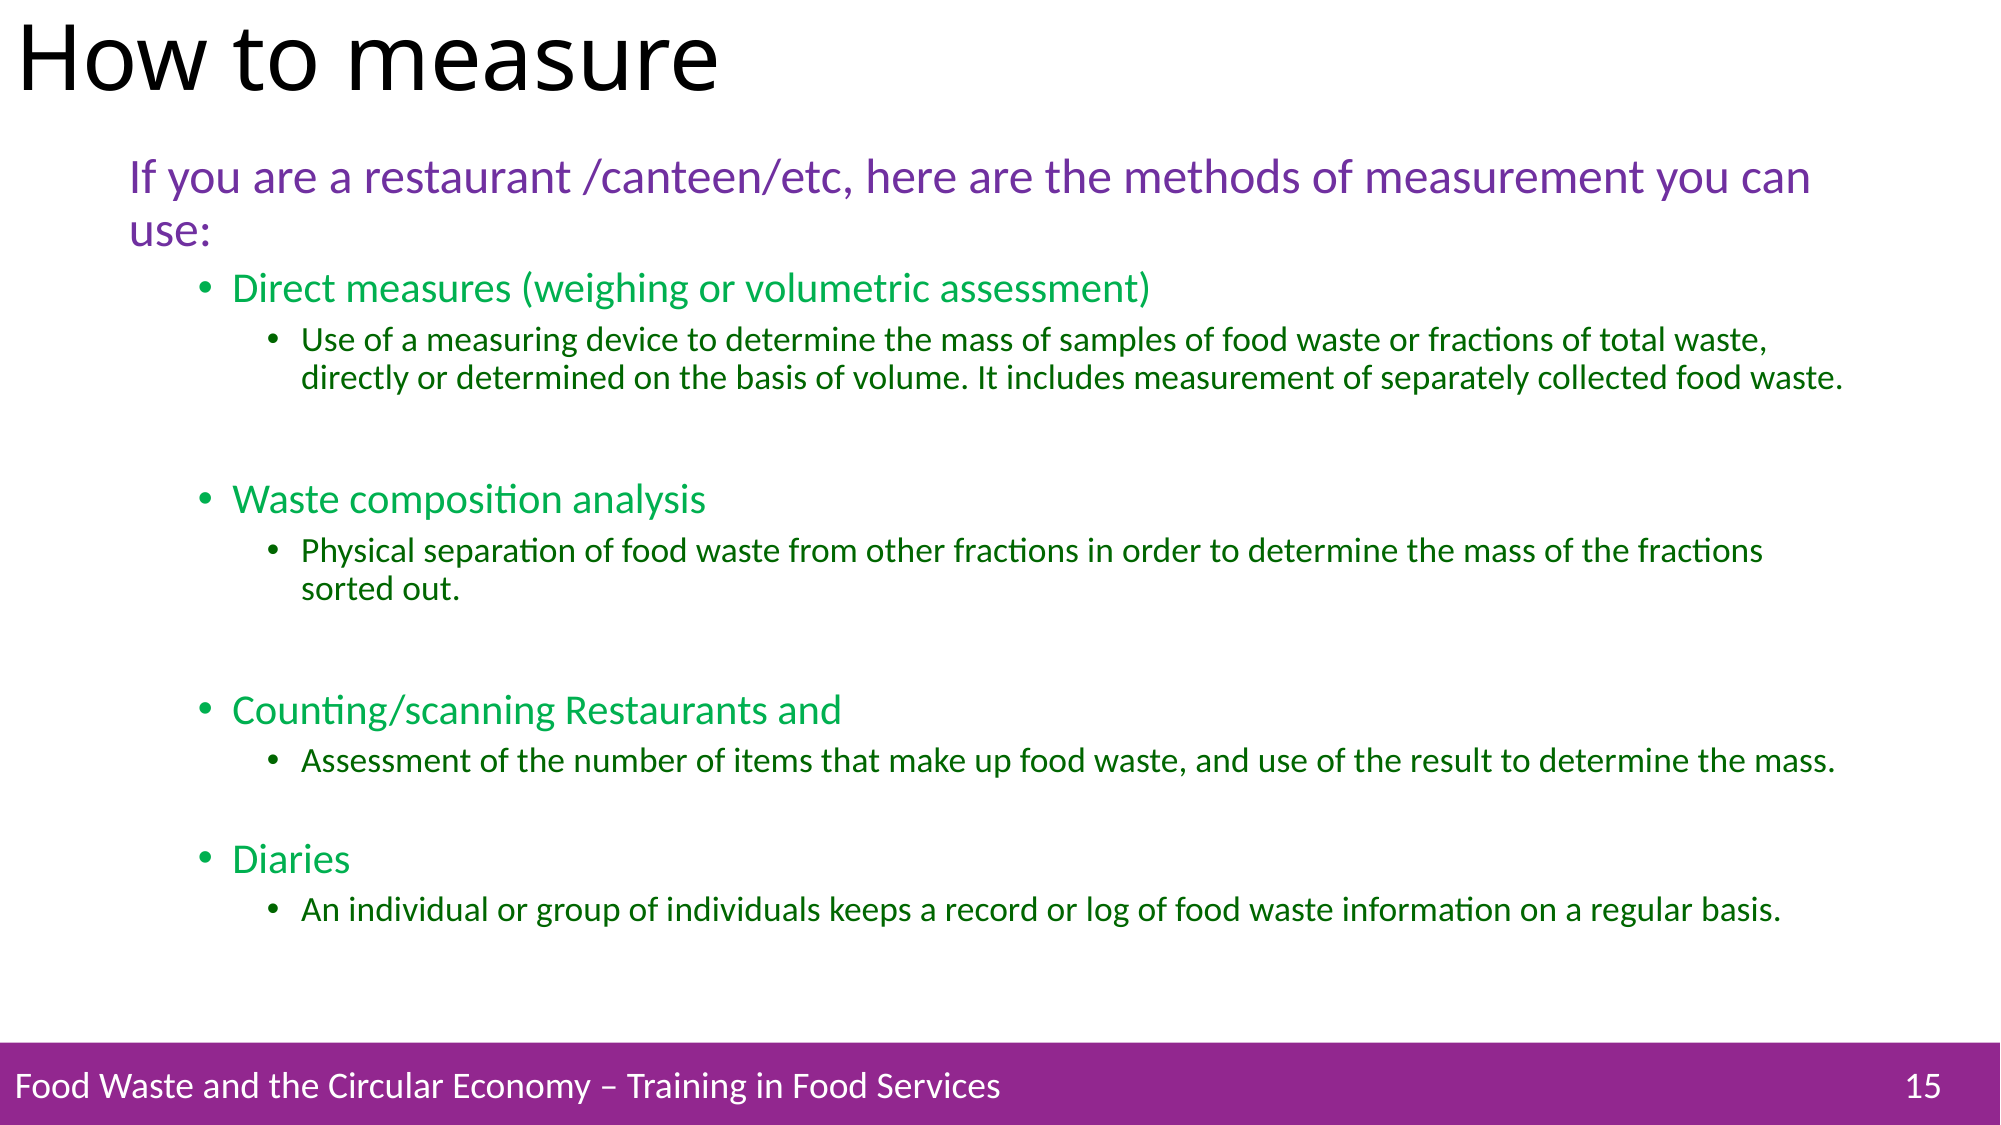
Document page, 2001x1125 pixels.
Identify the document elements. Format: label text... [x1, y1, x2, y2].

list If you are a restaurant /canteen/etc, here are the methods of measurement you can use: Direct measures (weighing or volumetric assessment) Use of a measuring device to determine the mass of samples of food waste or fractions of total waste, directly or determined on the basis of volume. It includes measurement of separately collected food waste. Waste composition analysis Physical separation of food waste from other fractions in order to determine the mass of the fractions sorted out. Counting/scanning Restaurants and Assessment of the number of items that make up food waste, and use of the result to determine the mass. Diaries An individual or group of individuals keeps a record or log of food waste information on a regular basis. [114, 143, 1880, 994]
title How to measure [0, 0, 1725, 123]
